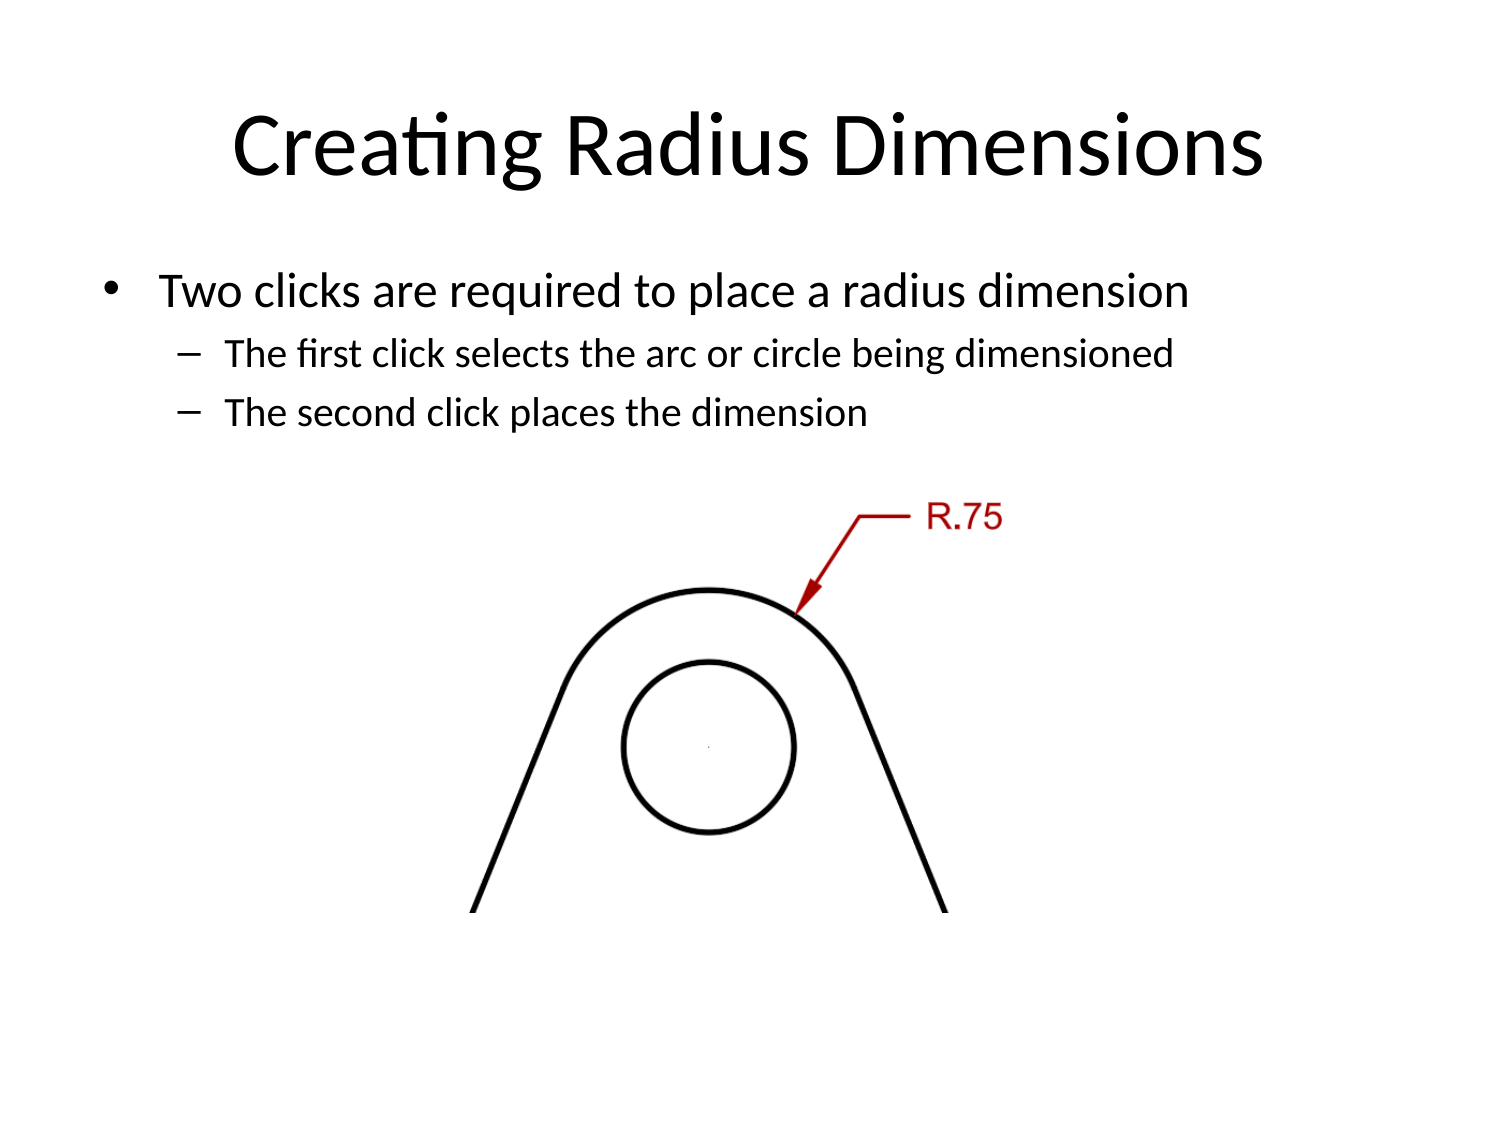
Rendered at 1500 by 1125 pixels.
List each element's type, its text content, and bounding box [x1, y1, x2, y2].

picture [455, 487, 1045, 913]
list Two clicks are required to place a radius dimension The first click selects the arc or circle being dimensioned The second click places the dimension [87, 249, 1313, 950]
title Creating Radius Dimensions [75, 45, 1425, 233]
